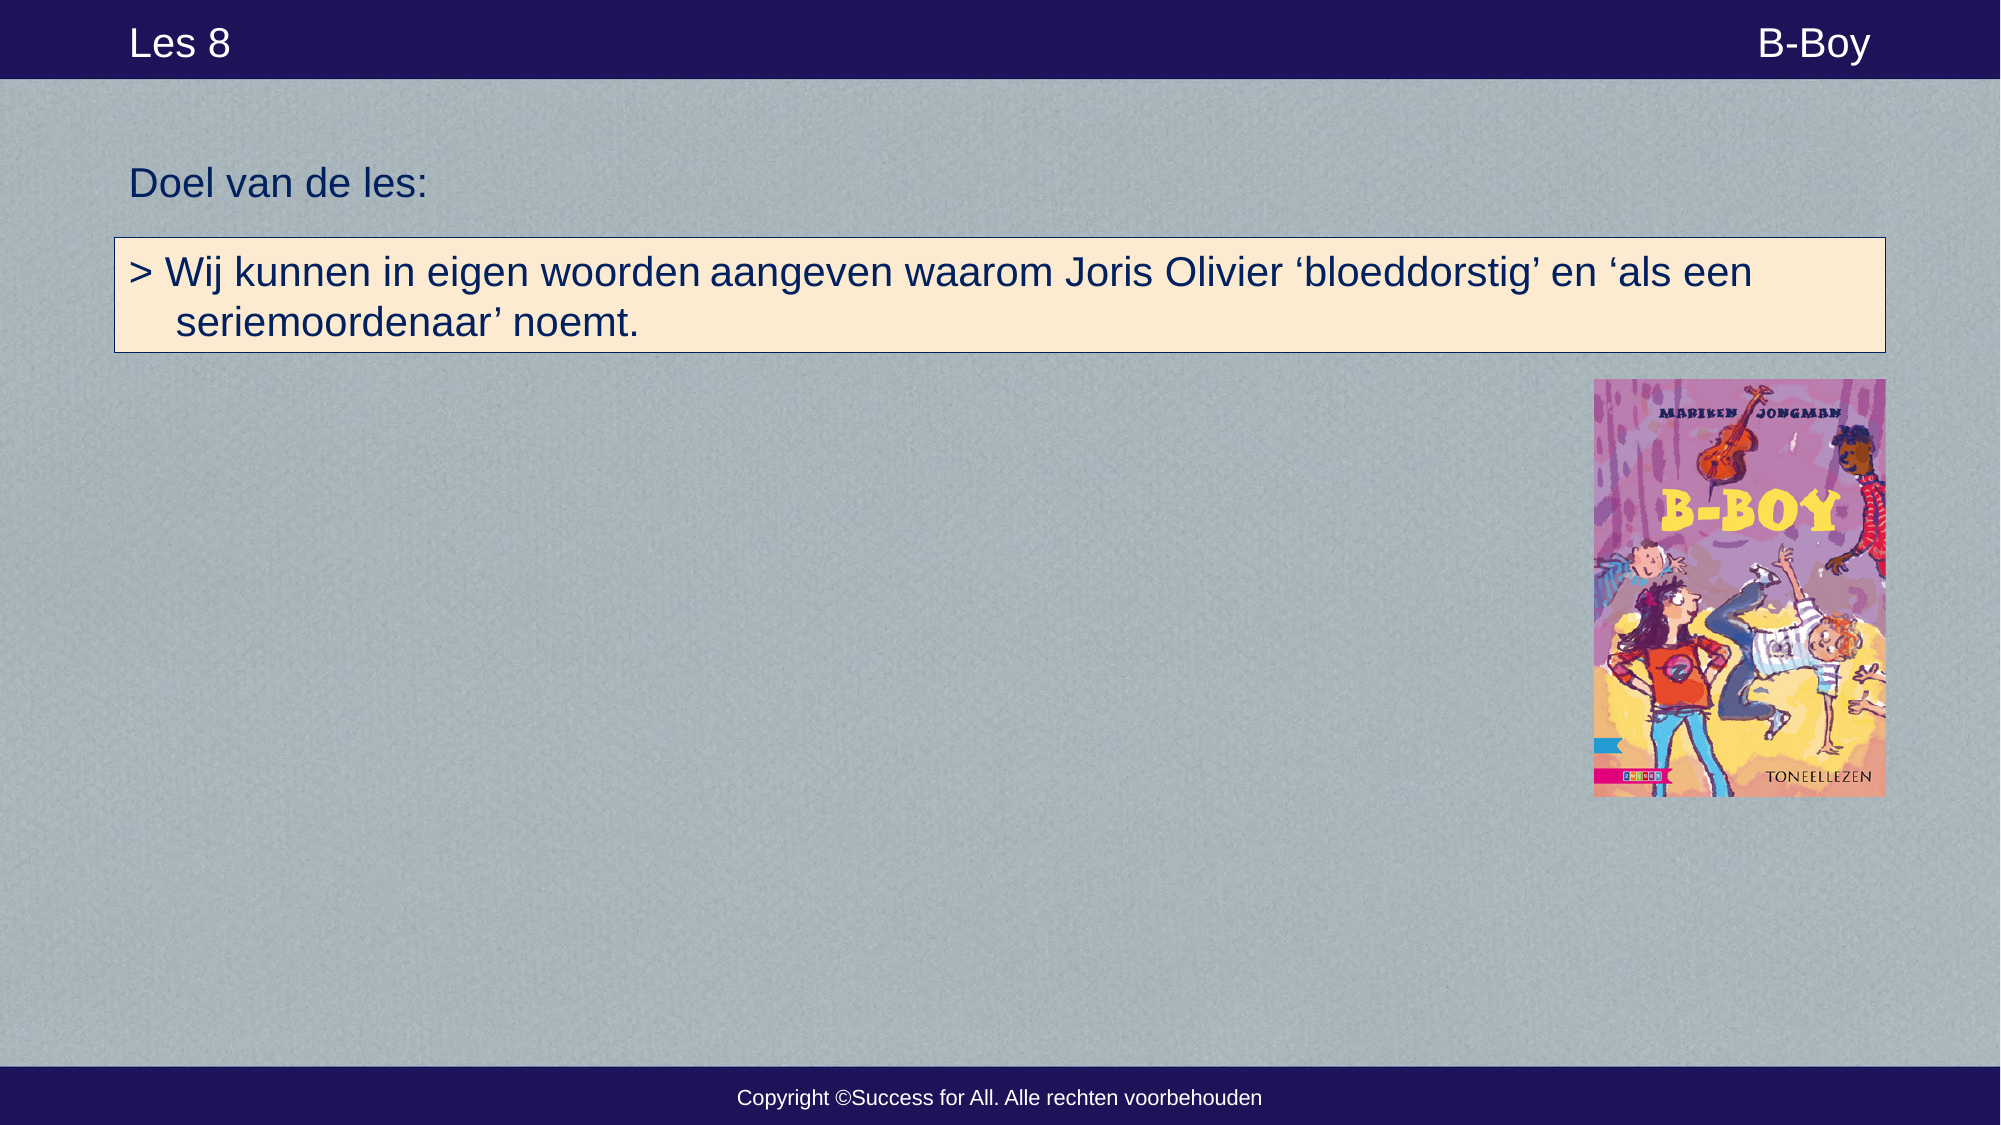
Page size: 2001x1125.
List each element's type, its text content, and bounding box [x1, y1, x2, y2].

text_box Doel van de les: [113, 148, 1635, 214]
picture [0, 0, 2001, 1125]
text_box Copyright ©Success for All. Alle rechten voorbehouden [0, 1076, 2000, 1125]
text_box > Wij kunnen in eigen woorden aangeven waarom Joris Olivier ‘bloeddorstig’ en ‘als een seriemoordenaar’ noemt. [114, 237, 1886, 353]
text_box Les 8 [114, 8, 354, 73]
text_box B-Boy [999, 8, 1886, 73]
